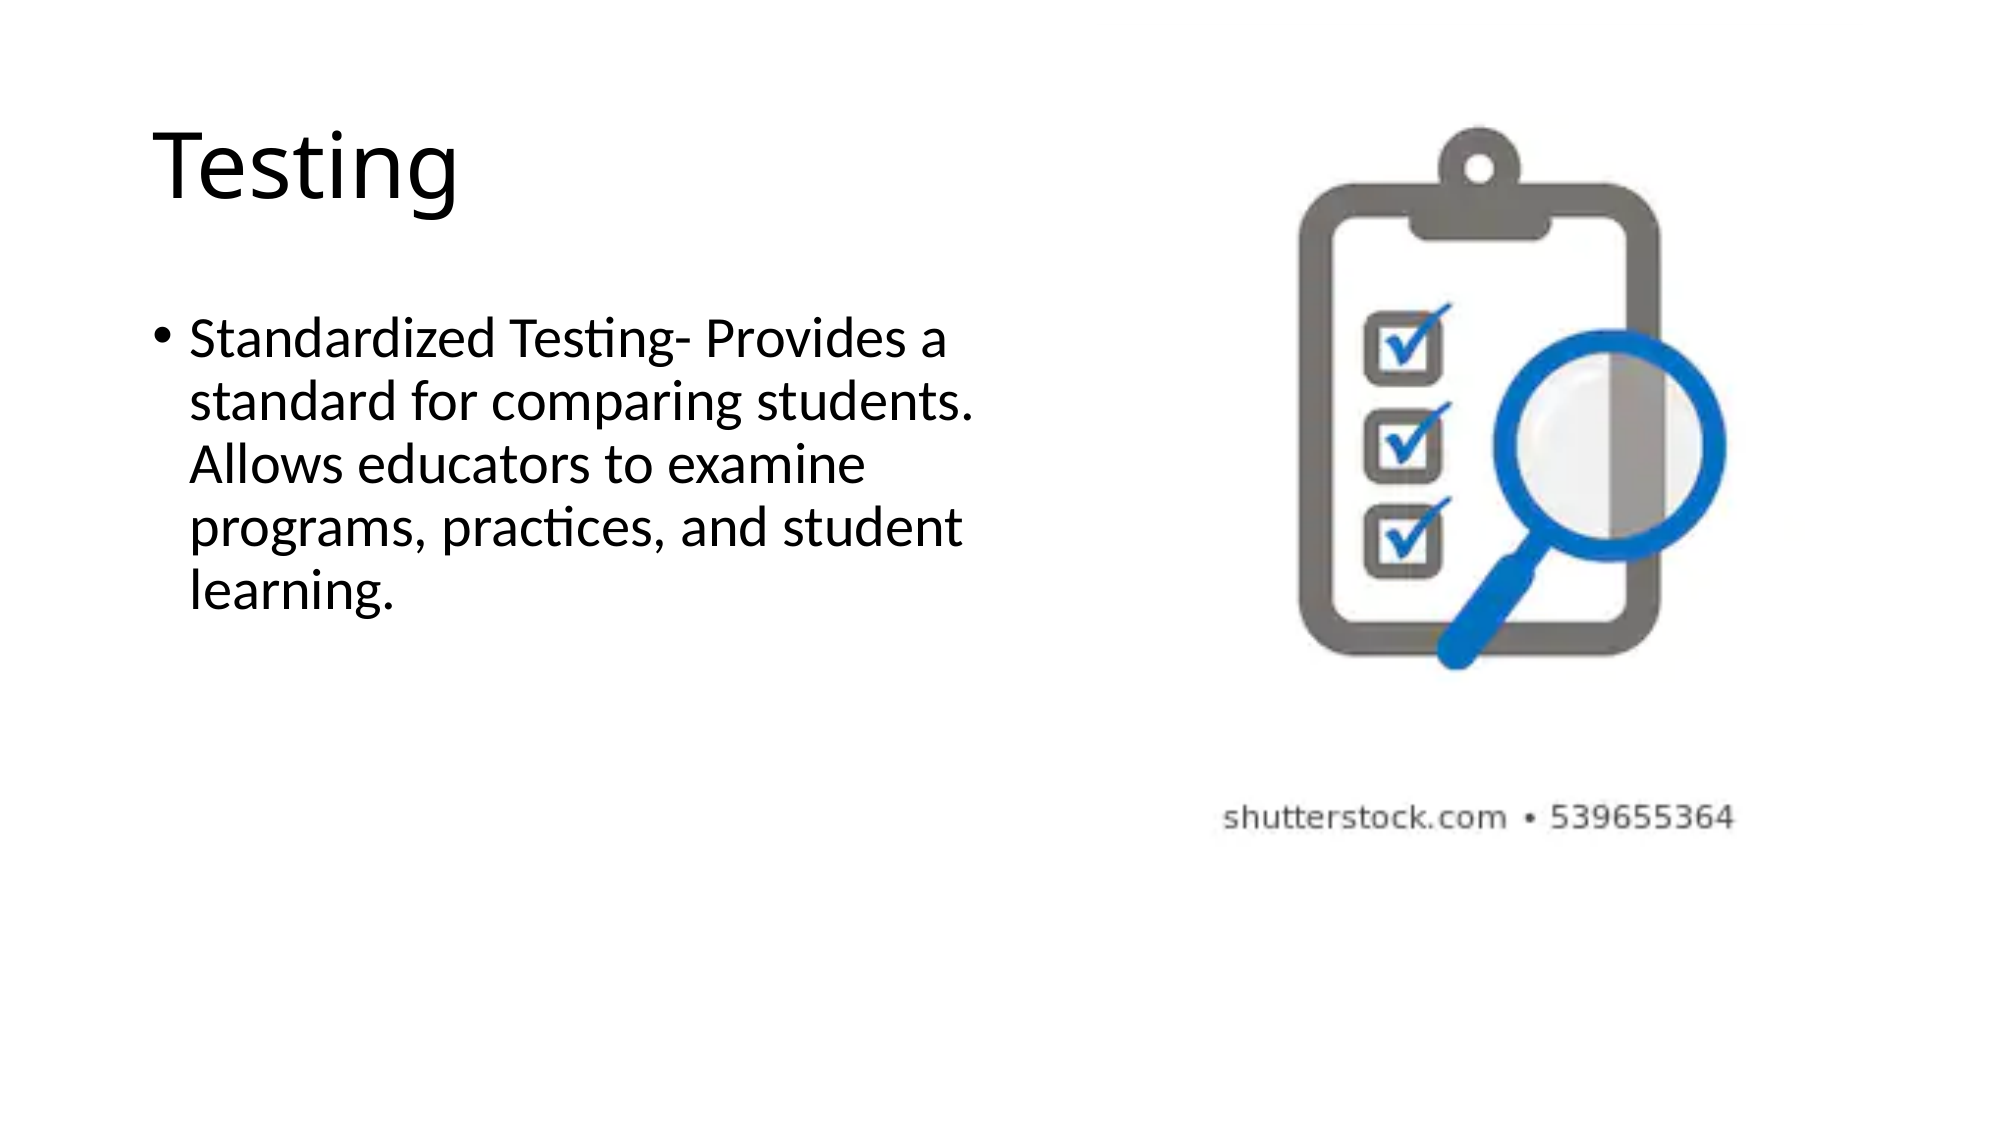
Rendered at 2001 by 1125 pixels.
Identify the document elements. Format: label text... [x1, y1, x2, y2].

title Testing [137, 59, 1097, 278]
picture [1097, 23, 1863, 848]
list Standardized Testing- Provides a standard for comparing students. Allows educators to examine programs, practices, and student learning. [137, 299, 996, 1014]
